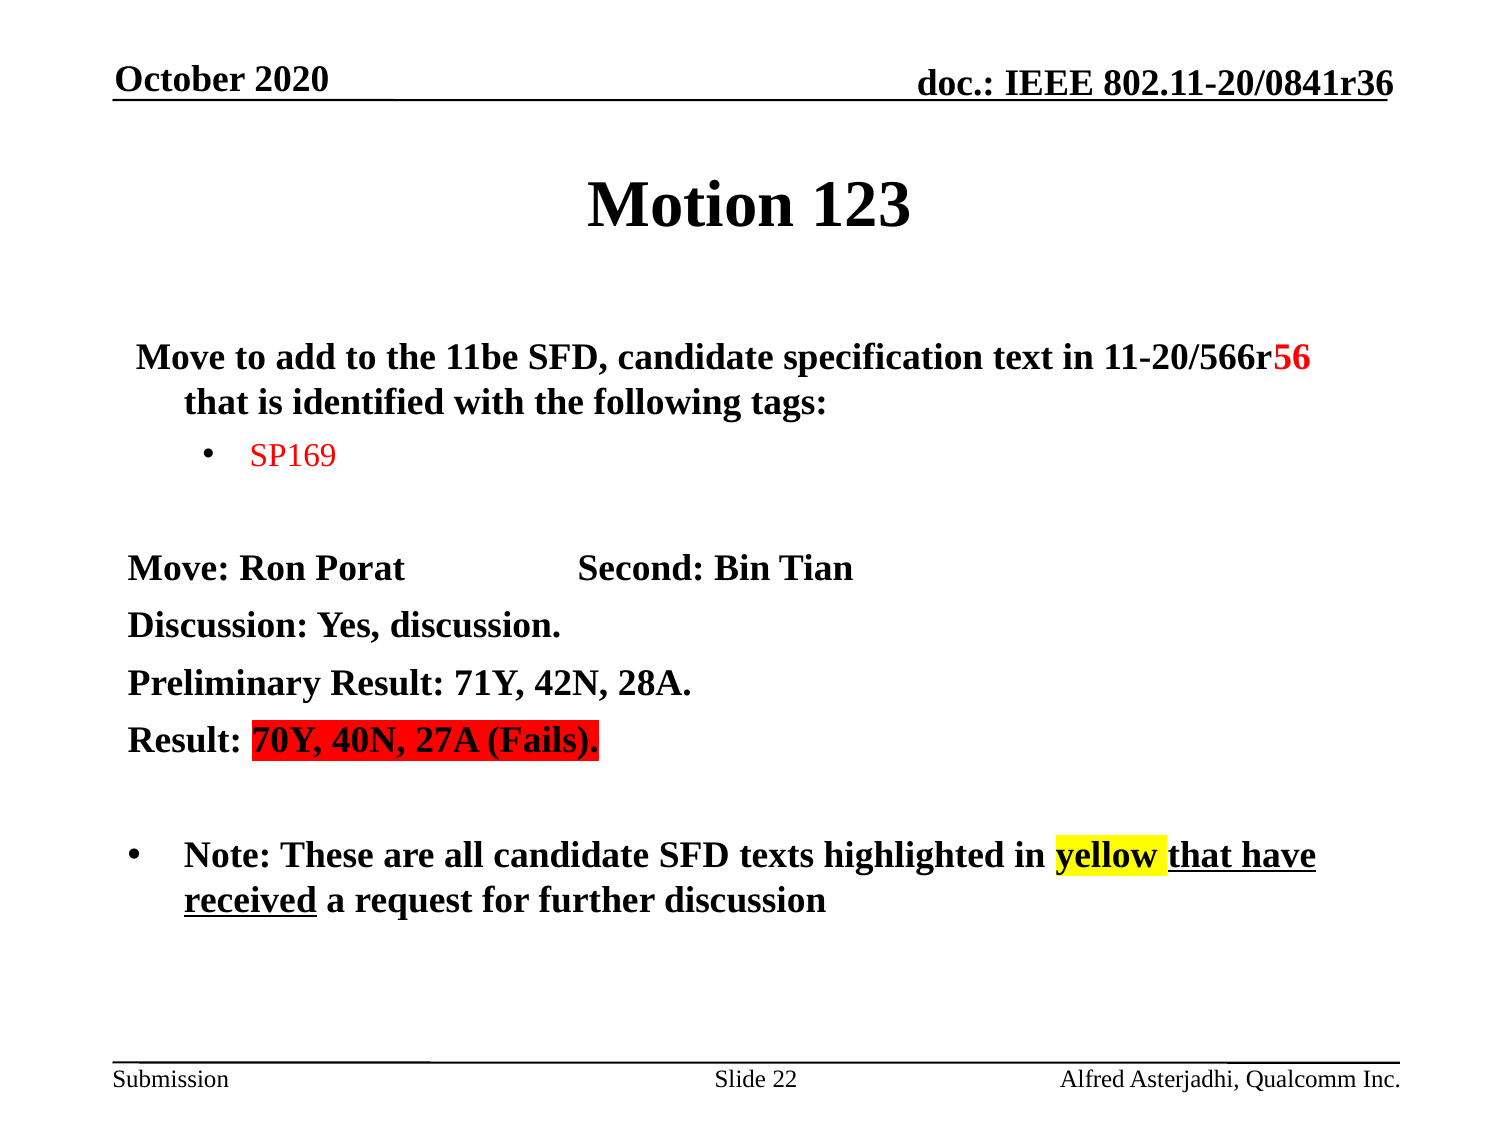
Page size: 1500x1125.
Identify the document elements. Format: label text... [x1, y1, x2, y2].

slide_number Slide 22 [712, 1061, 800, 1123]
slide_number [114, 54, 423, 100]
footer Alfred Asterjadhi, Qualcomm Inc. [878, 1061, 1402, 1093]
title Motion 123 [112, 112, 1388, 288]
list Move to add to the 11be SFD, candidate specification text in 11-20/566r56 that is identified with the following tags: SP169 Move: Ron Porat Second: Bin Tian Discussion: Yes, discussion. Preliminary Result: 71Y, 42N, 28A. Result: 70Y, 40N, 27A (Fails). Note: These are all candidate SFD texts highlighted in yellow that have received a request for further discussion [112, 324, 1388, 1000]
